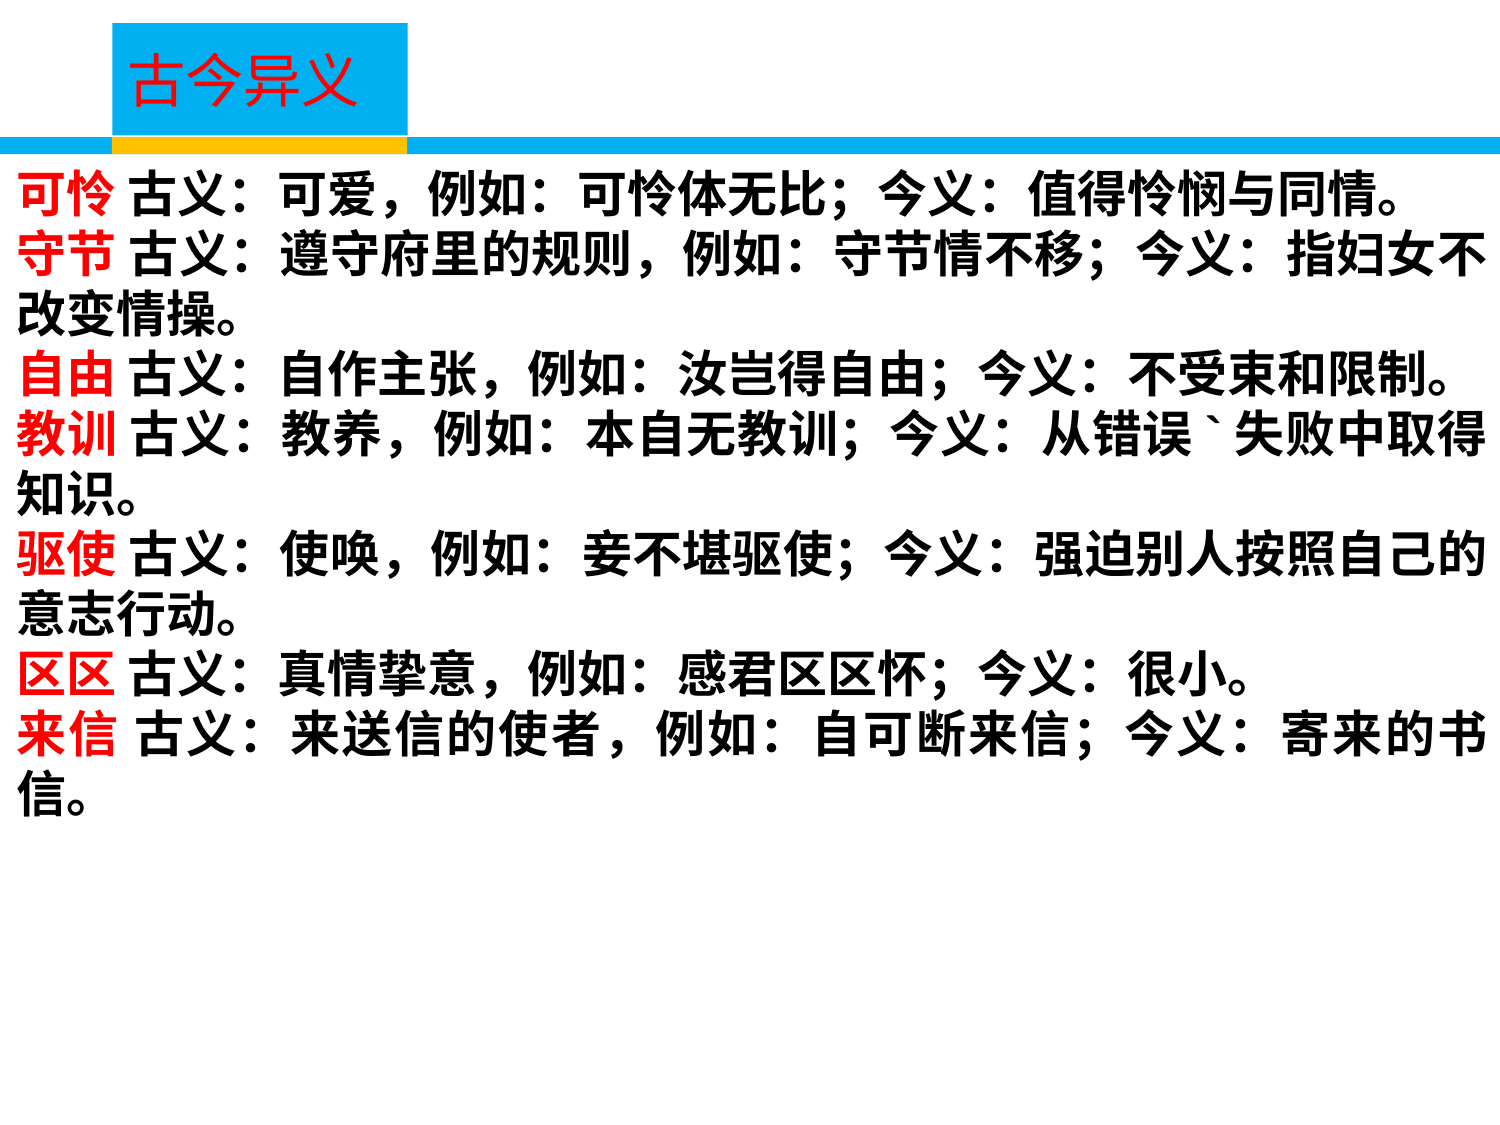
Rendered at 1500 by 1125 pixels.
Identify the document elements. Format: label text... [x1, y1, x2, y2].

text_box 古今异义 [112, 23, 408, 136]
text_box [111, 137, 408, 155]
text_box 可怜 古义：可爱，例如：可怜体无比；今义：值得怜悯与同情。 守节 古义：遵守府里的规则，例如：守节情不移；今义：指妇女不改变情操。 自由 古义：自作主张，例如：汝岂得自由；今义：不受束和限制。 教训 古义：教养，例如：本自无教训；今义：从错误`失败中取得知识。 驱使 古义：使唤，例如：妾不堪驱使；今义：强迫别人按照自己的意志行动。 区区 古义：真情挚意，例如：感君区区怀；今义：很小。 来信 古义：来送信的使者，例如：自可断来信；今义：寄来的书信。 [1, 155, 1500, 830]
text_box [0, 137, 111, 155]
text_box [408, 137, 1500, 155]
